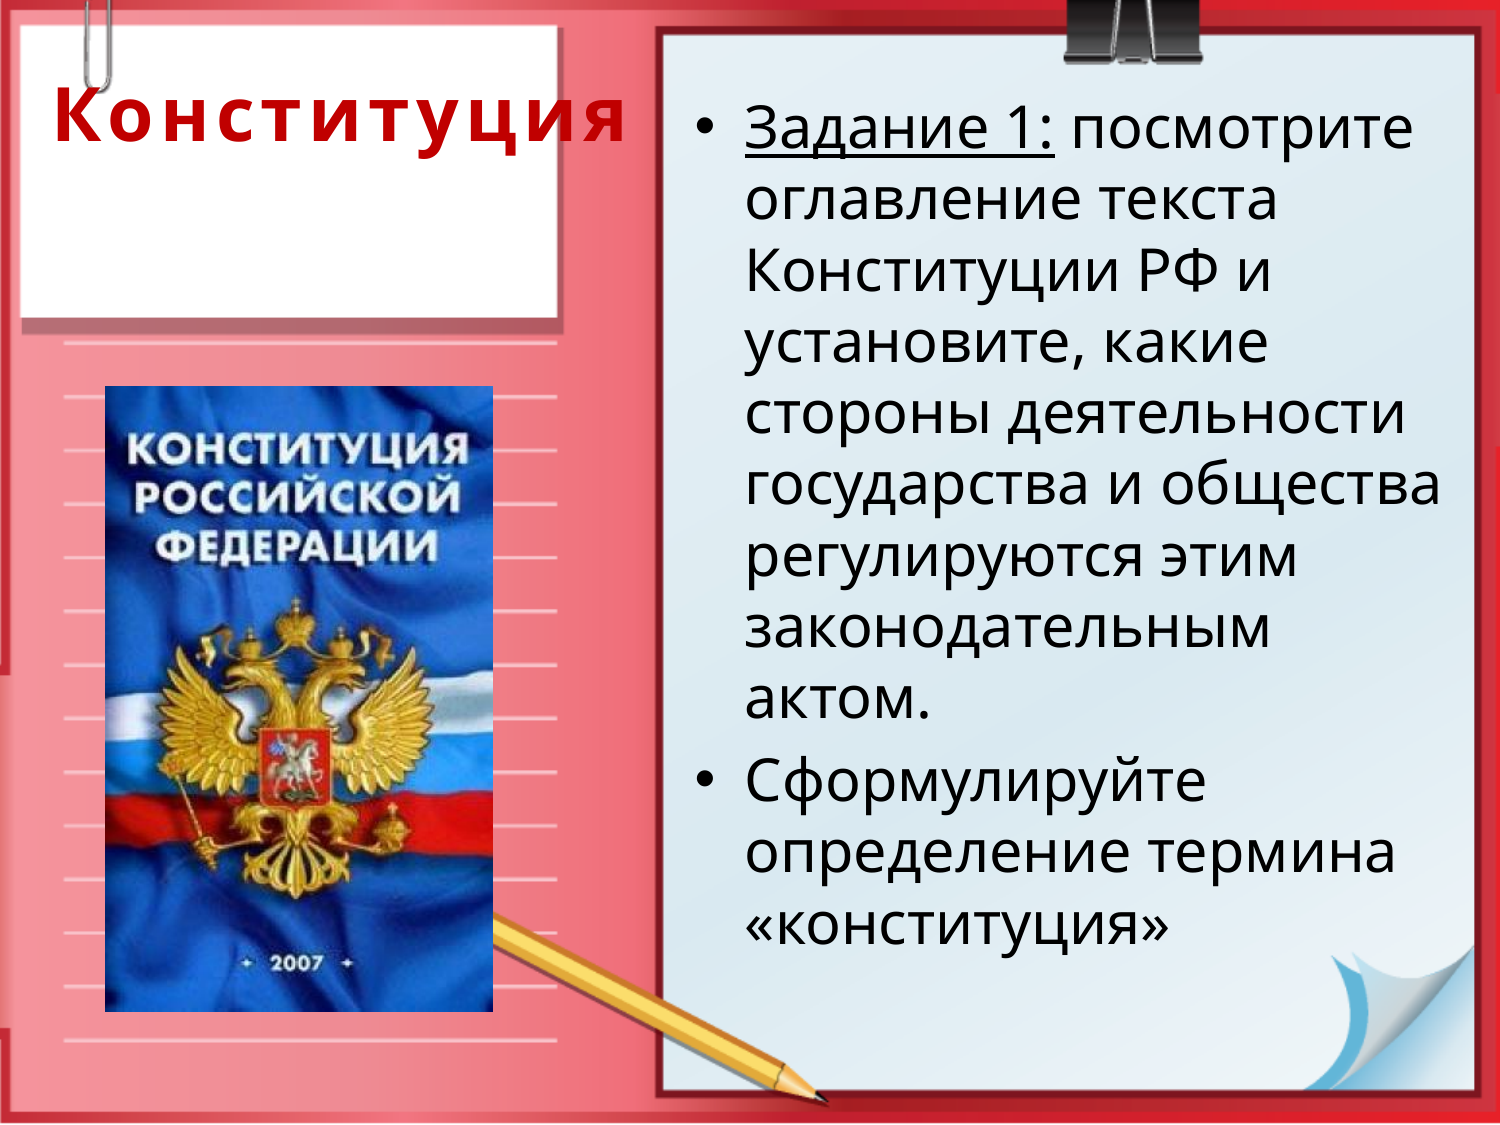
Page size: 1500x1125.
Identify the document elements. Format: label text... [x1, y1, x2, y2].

picture [0, 0, 1500, 1125]
title Конституция [23, 58, 657, 270]
list Задание 1: посмотрите оглавление текста Конституции РФ и установите, какие стороны деятельности государства и общества регулируются этим законодательным актом. Сформулируйте определение термина «конституция» [679, 82, 1465, 1020]
